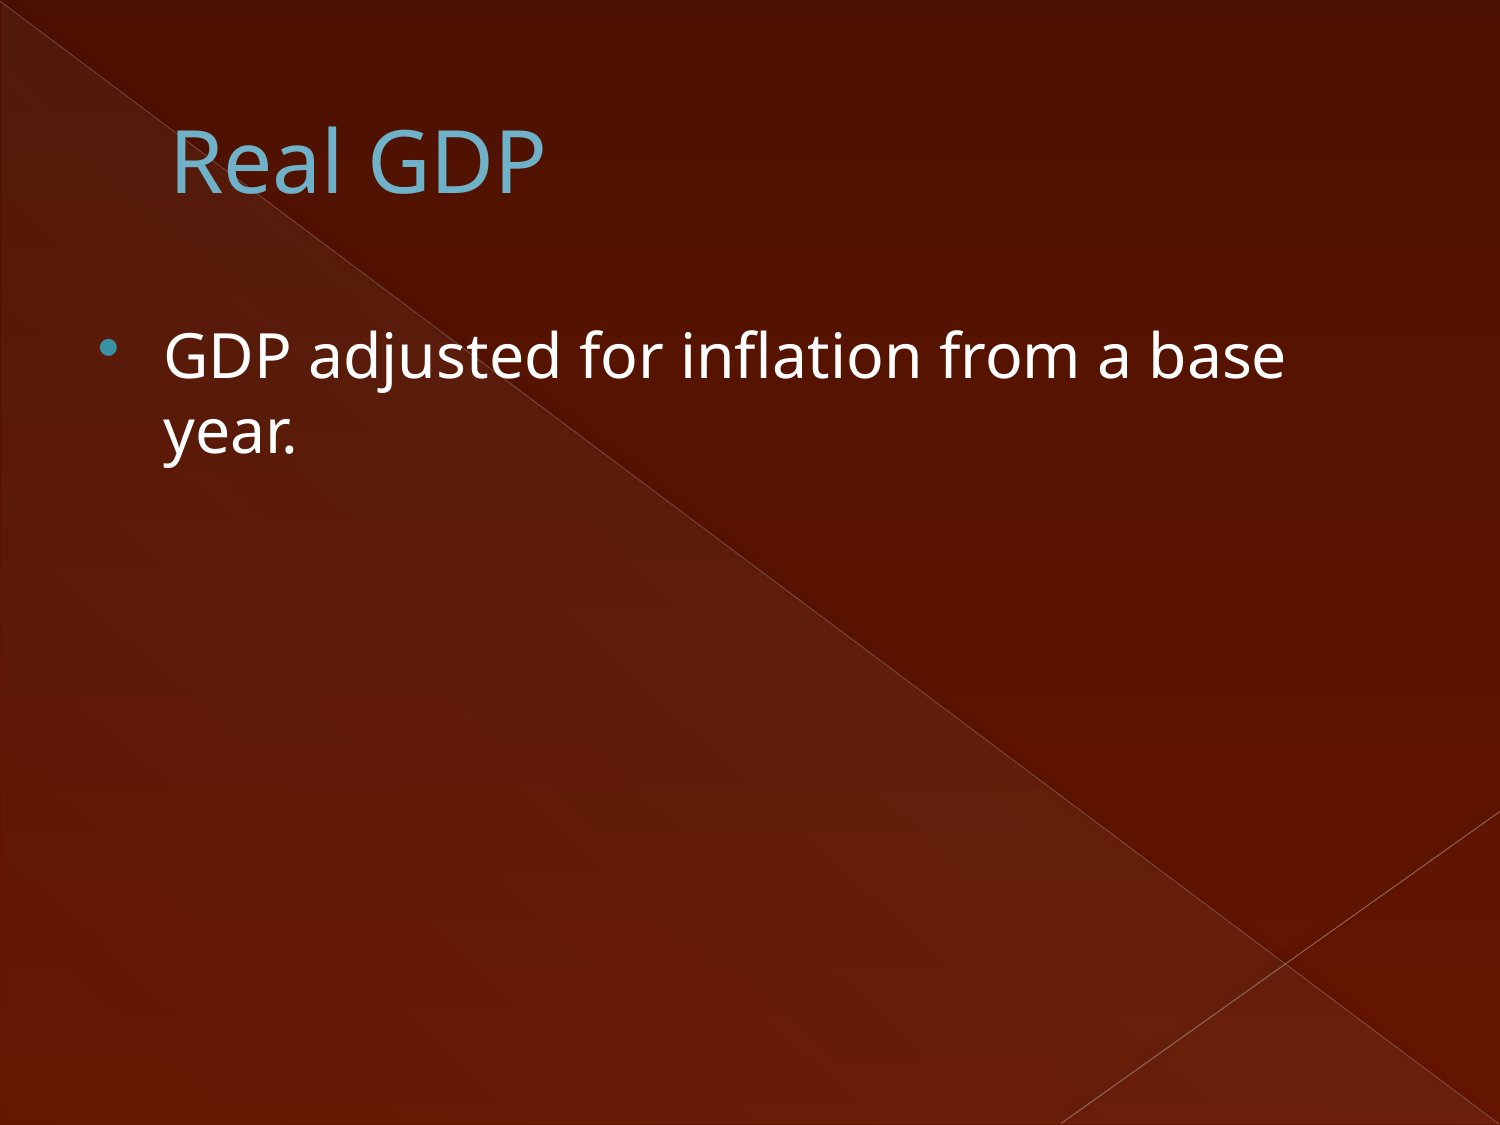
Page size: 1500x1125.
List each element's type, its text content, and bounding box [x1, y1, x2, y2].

list GDP adjusted for inflation from a base year. [75, 308, 1425, 1059]
title Real GDP [75, 43, 1425, 274]
